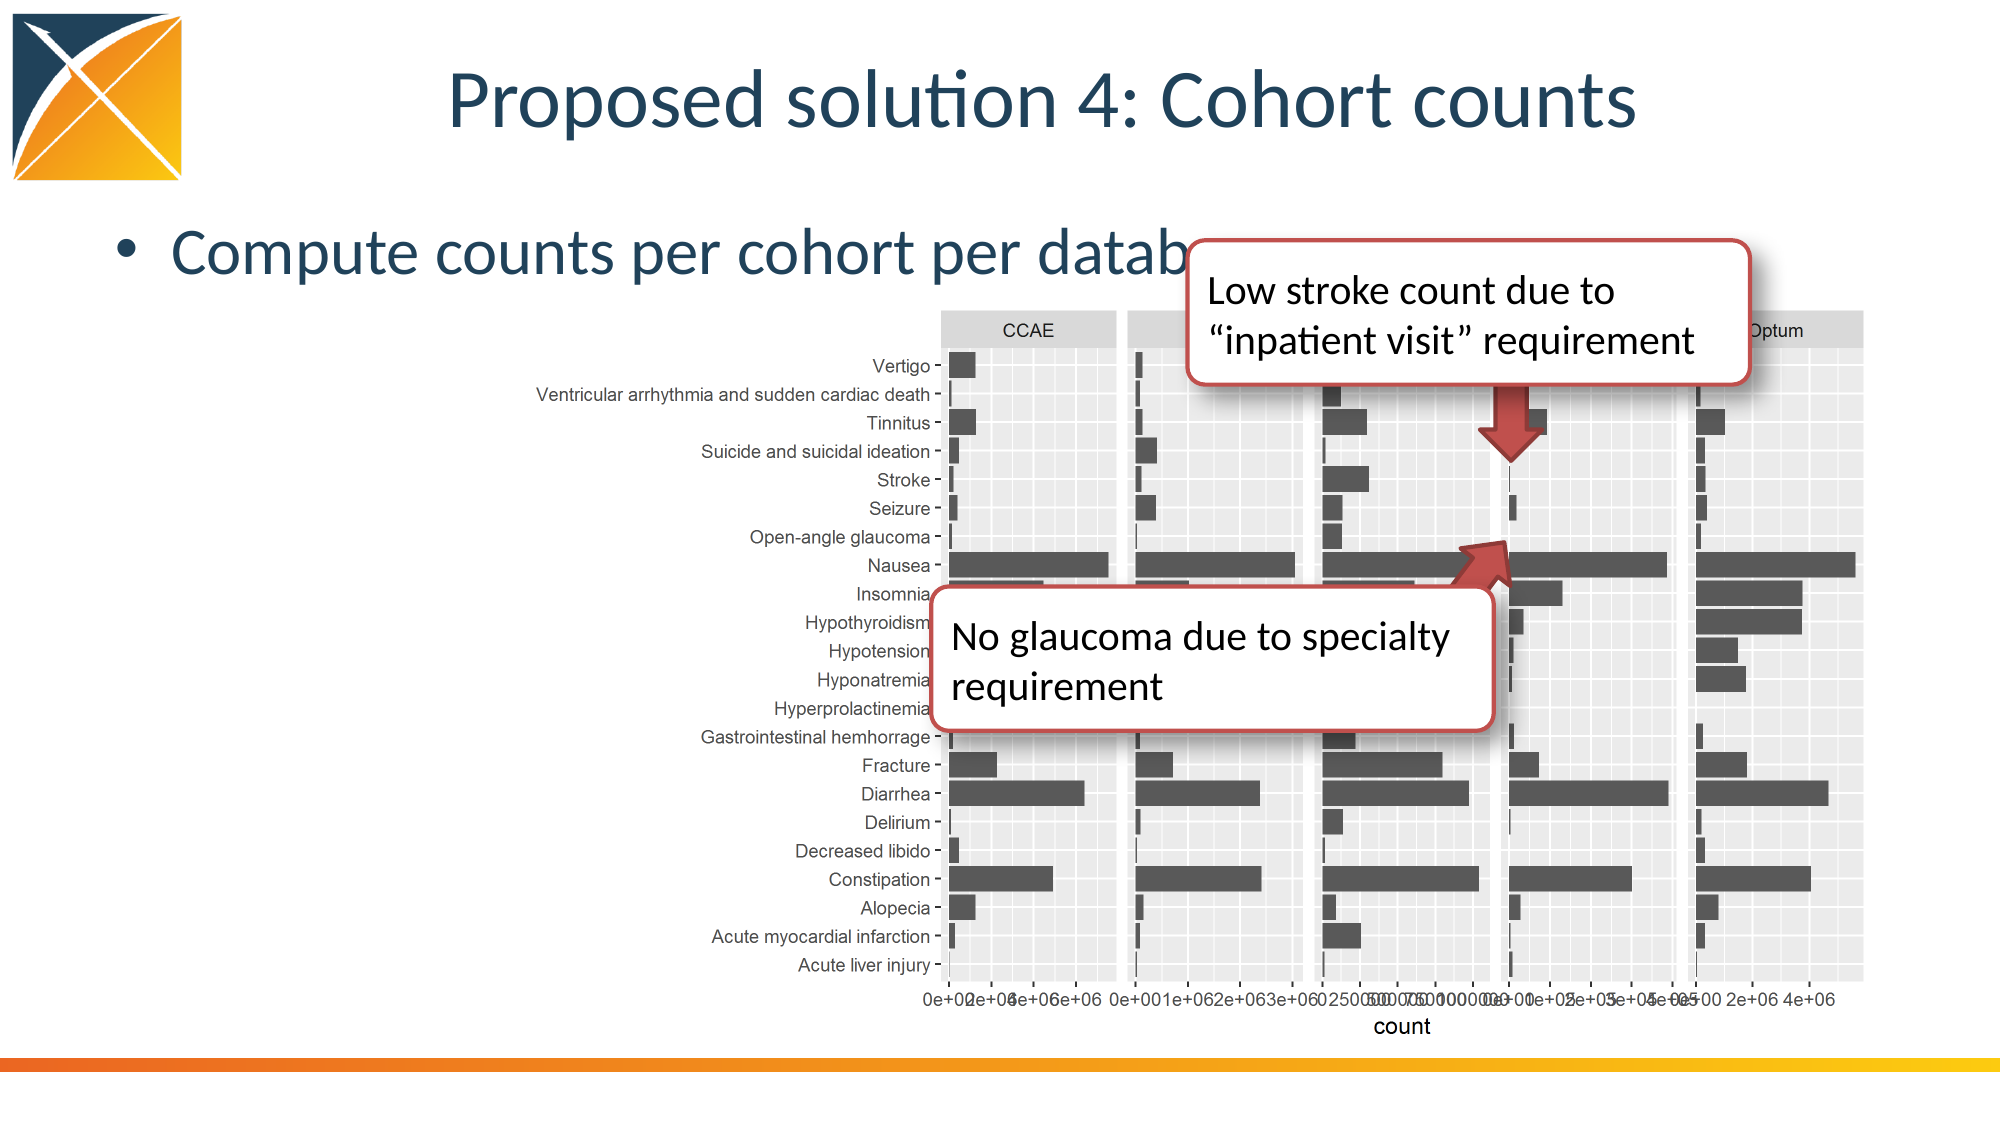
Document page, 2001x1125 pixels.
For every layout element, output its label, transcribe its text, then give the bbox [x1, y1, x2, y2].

title Proposed solution 4: Cohort counts [205, 24, 1900, 163]
picture [524, 299, 1876, 1051]
picture [0, 0, 206, 200]
text_box Low stroke count due to “inpatient visit” requirement [1185, 238, 1753, 298]
list Compute counts per cohort per database [99, 200, 1900, 1005]
